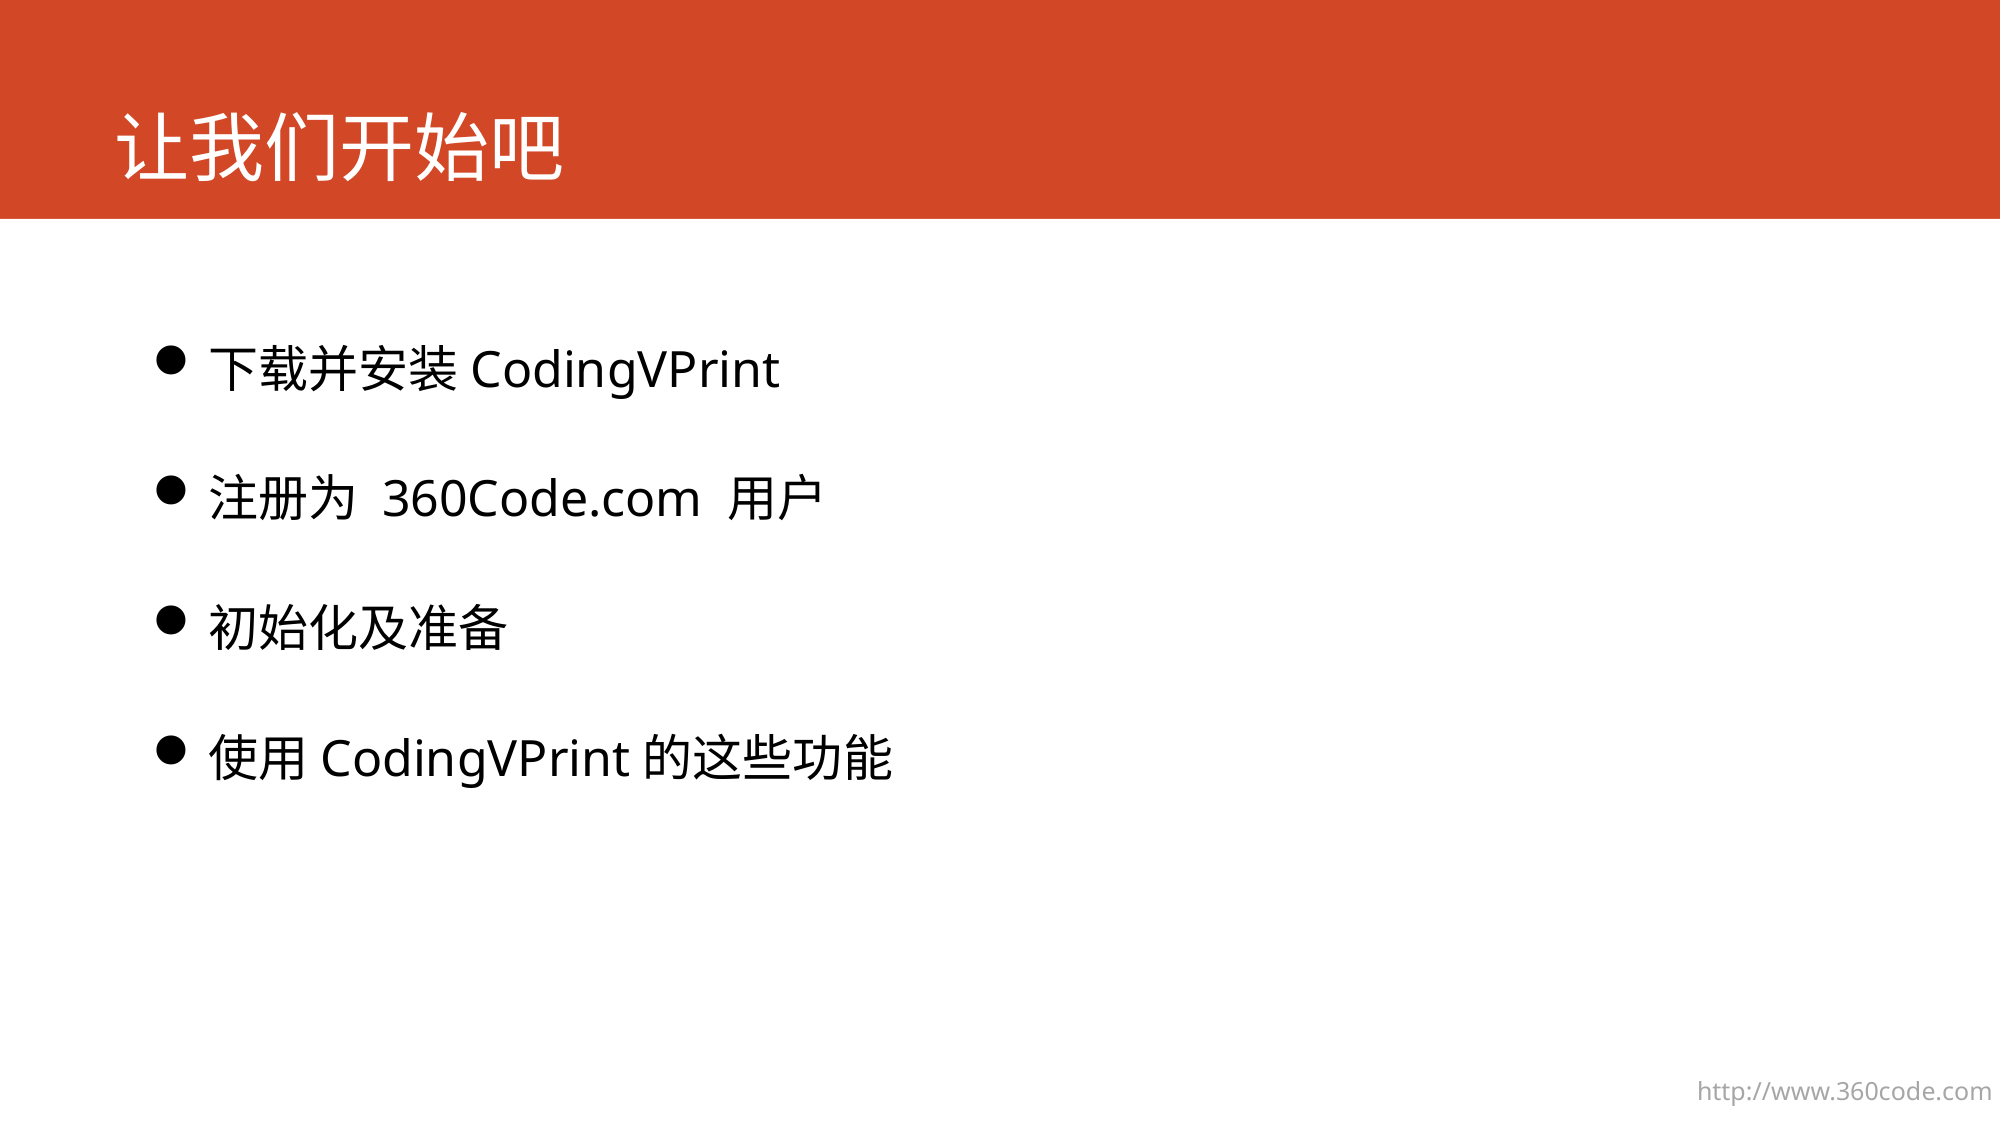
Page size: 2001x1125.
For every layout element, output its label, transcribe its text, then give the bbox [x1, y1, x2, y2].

list 下载并安装CodingVPrint 注册为 360Code.com 用户 初始化及准备 使用CodingVPrint的这些功能 [137, 299, 1863, 1014]
title 让我们开始吧 [99, 0, 1863, 199]
